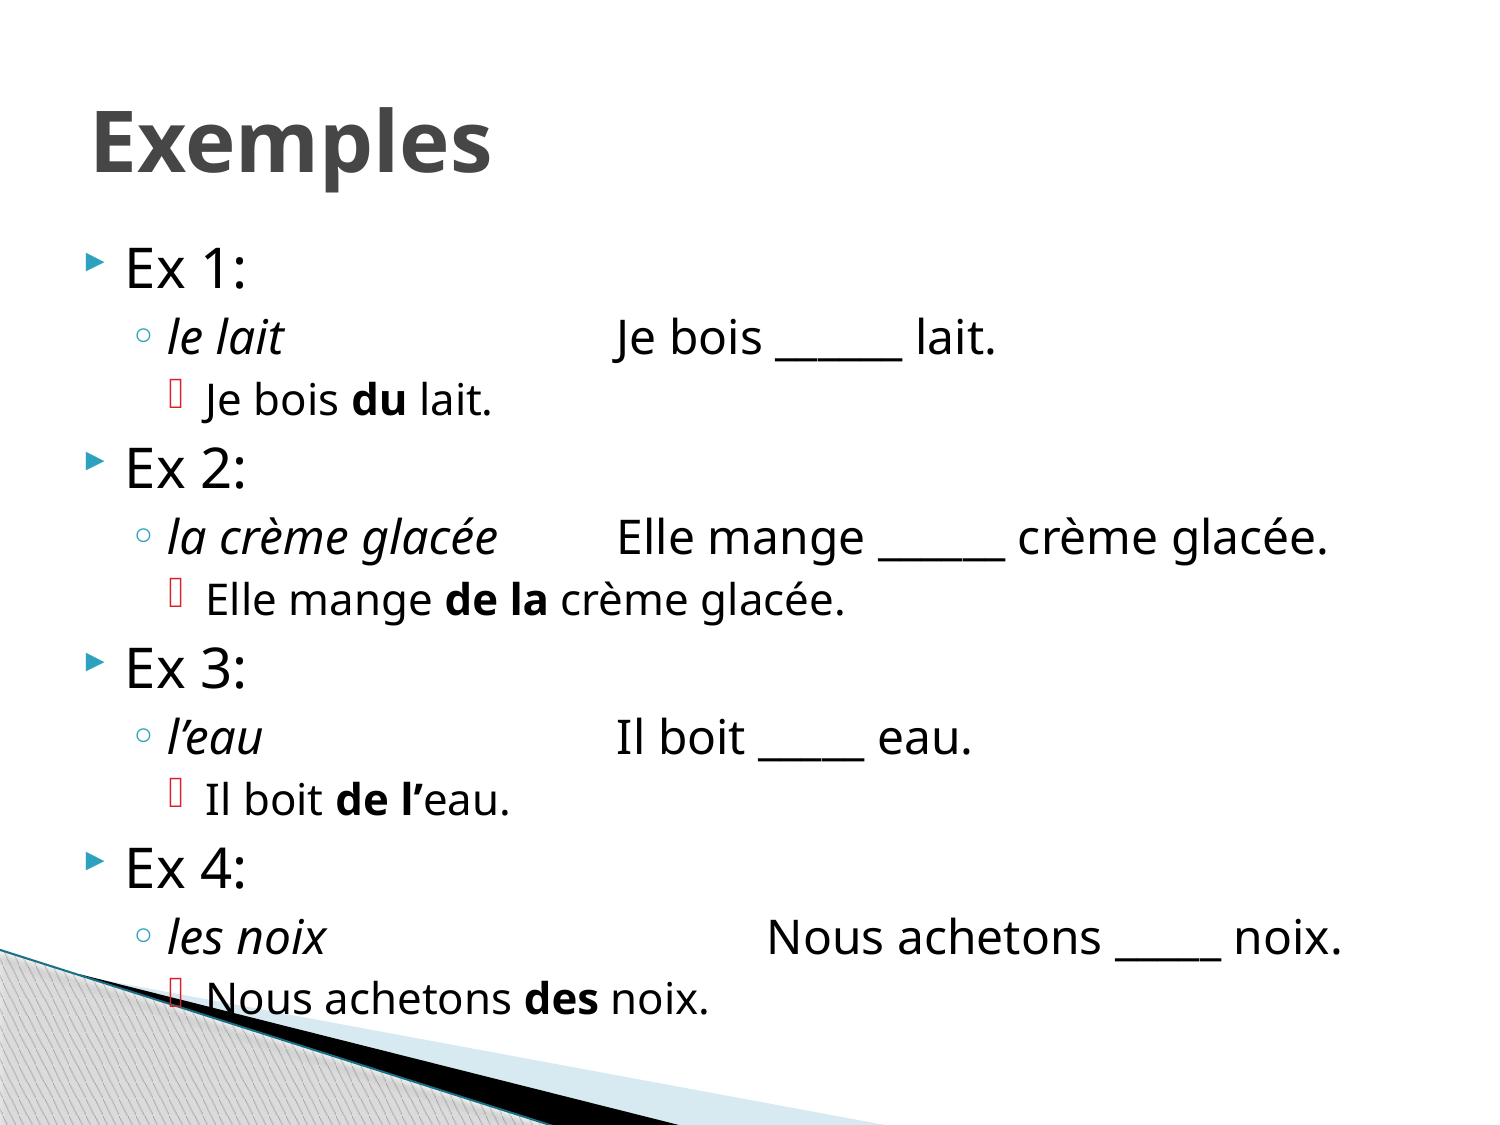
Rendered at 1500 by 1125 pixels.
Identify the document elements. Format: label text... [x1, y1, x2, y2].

list Ex 1: le lait Je bois ______ lait. Je bois du lait. Ex 2: la crème glacée Elle mange ______ crème glacée. Elle mange de la crème glacée. Ex 3: l’eau Il boit _____ eau. Il boit de l’eau. Ex 4: les noix Nous achetons _____ noix. Nous achetons des noix. [50, 224, 1450, 1088]
title Exemples [75, 45, 1425, 233]
